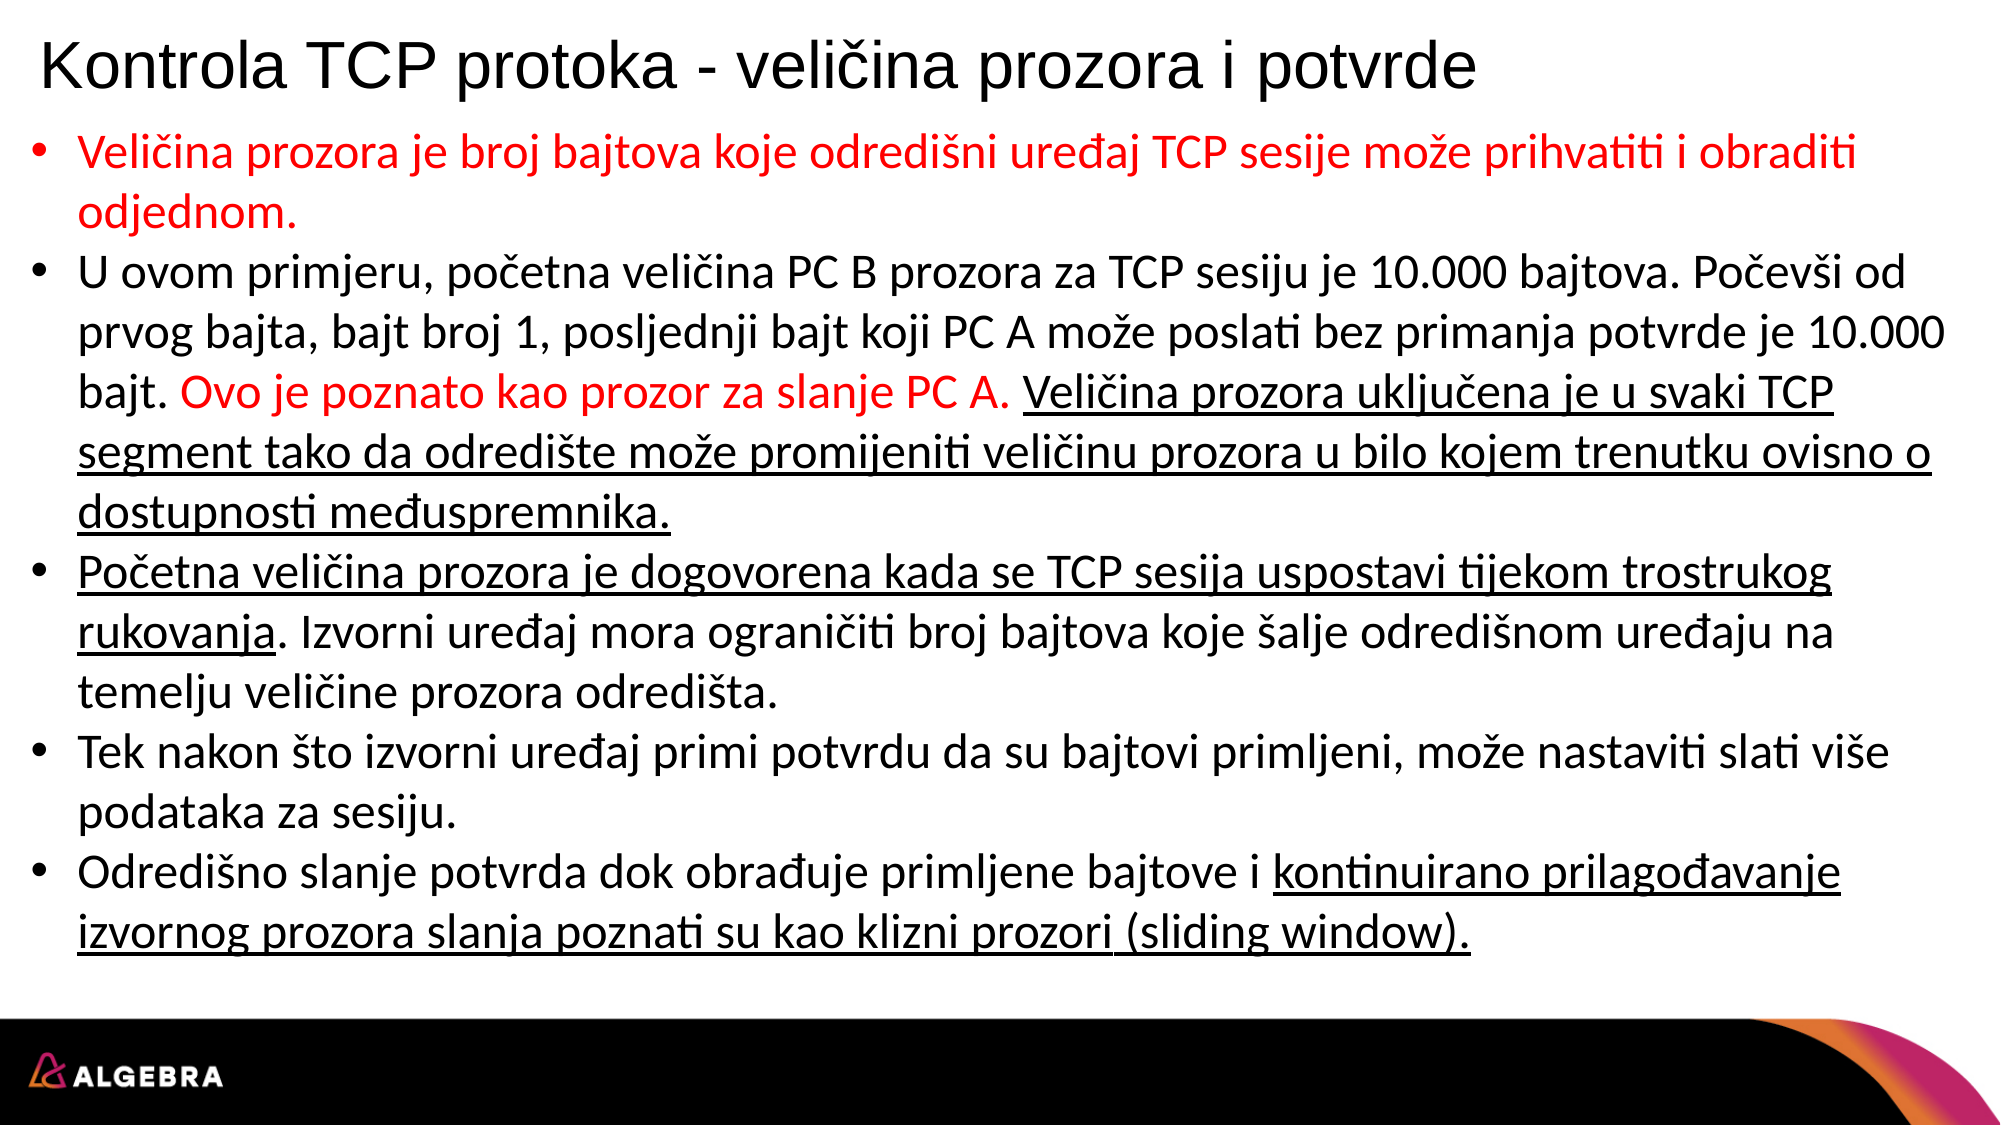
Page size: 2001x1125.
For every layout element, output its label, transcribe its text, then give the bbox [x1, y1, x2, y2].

title Kontrola TCP protoka - veličina prozora i potvrde [39, 23, 1985, 200]
text_box Veličina prozora je broj bajtova koje odredišni uređaj TCP sesije može prihvatiti i obraditi odjednom. U ovom primjeru, početna veličina PC B prozora za TCP sesiju je 10.000 bajtova. Počevši od prvog bajta, bajt broj 1, posljednji bajt koji PC A može poslati bez primanja potvrde je 10.000 bajt. Ovo je poznato kao prozor za slanje PC A. Veličina prozora uključena je u svaki TCP segment tako da odredište može promijeniti veličinu prozora u bilo kojem trenutku ovisno o dostupnosti međuspremnika. Početna veličina prozora je dogovorena kada se TCP sesija uspostavi tijekom trostrukog rukovanja. Izvorni uređaj mora ograničiti broj bajtova koje šalje odredišnom uređaju na temelju veličine prozora odredišta. Tek nakon što izvorni uređaj primi potvrdu da su bajtovi primljeni, može nastaviti slati više podataka za sesiju. Odredišno slanje potvrda dok obrađuje primljene bajtove i kontinuirano prilagođavanje izvornog prozora slanja poznati su kao klizni prozori (sliding window). [15, 111, 1971, 967]
picture [0, 0, 2001, 1125]
